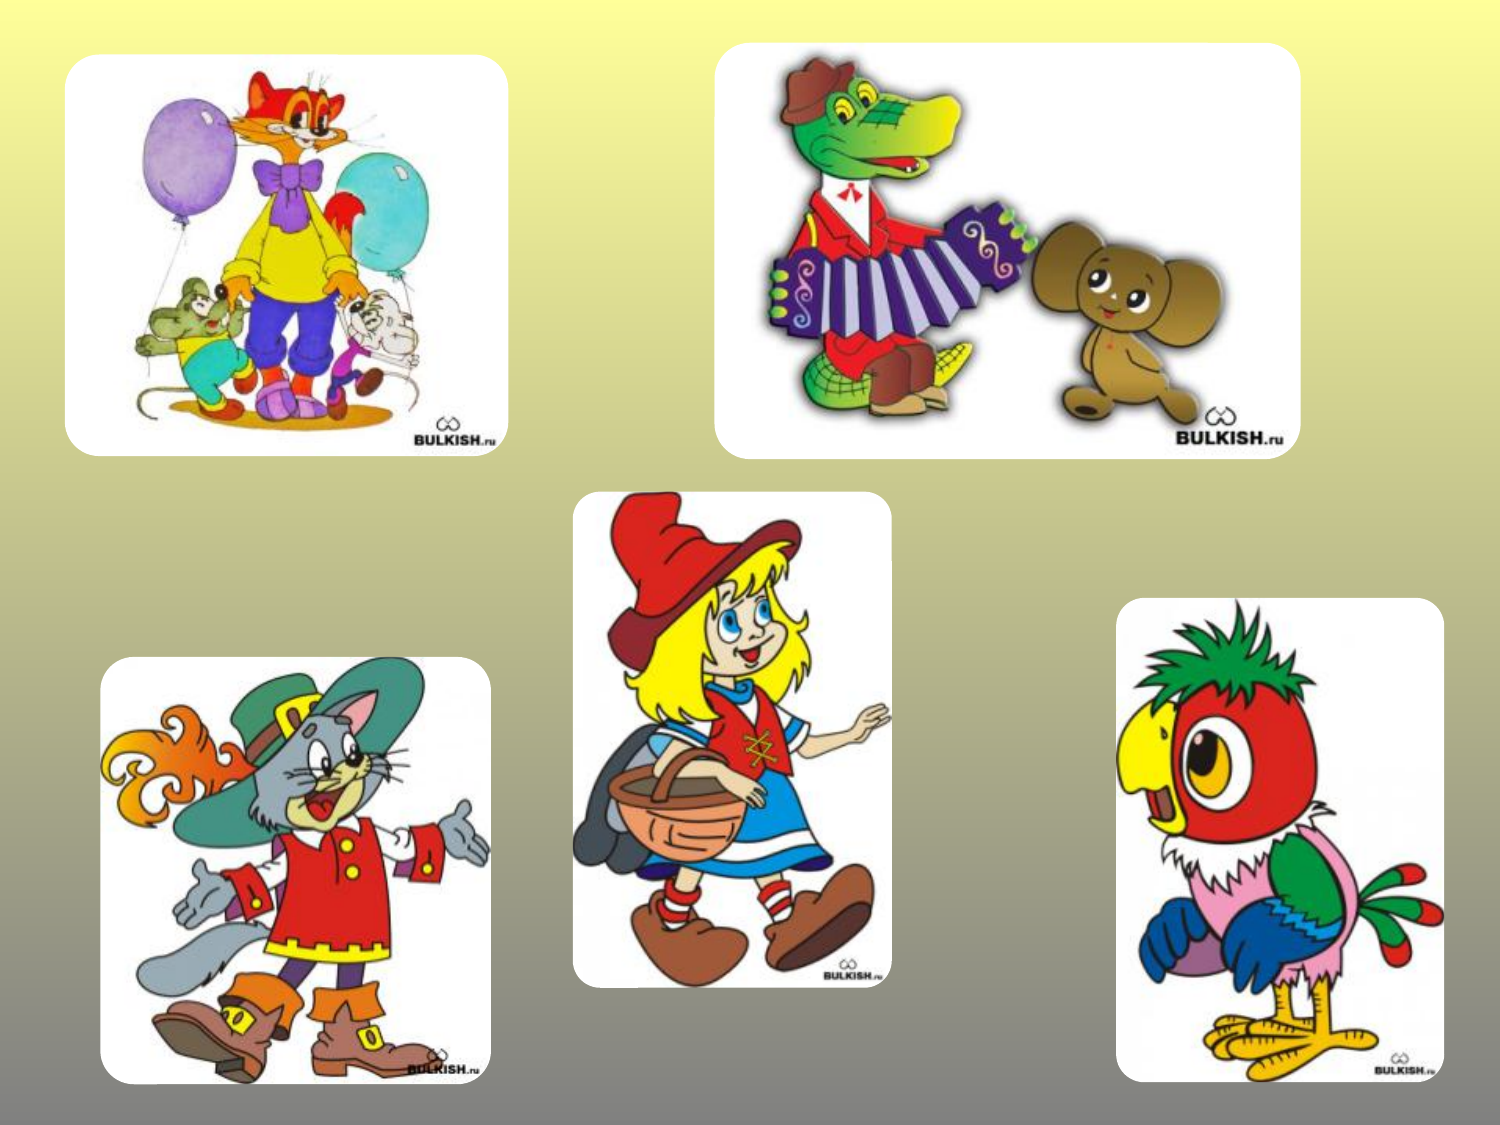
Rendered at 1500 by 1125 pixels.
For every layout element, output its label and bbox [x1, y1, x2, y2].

picture [714, 42, 1301, 460]
picture [572, 491, 892, 988]
picture [100, 656, 492, 1085]
picture [1115, 597, 1445, 1083]
picture [64, 54, 509, 457]
